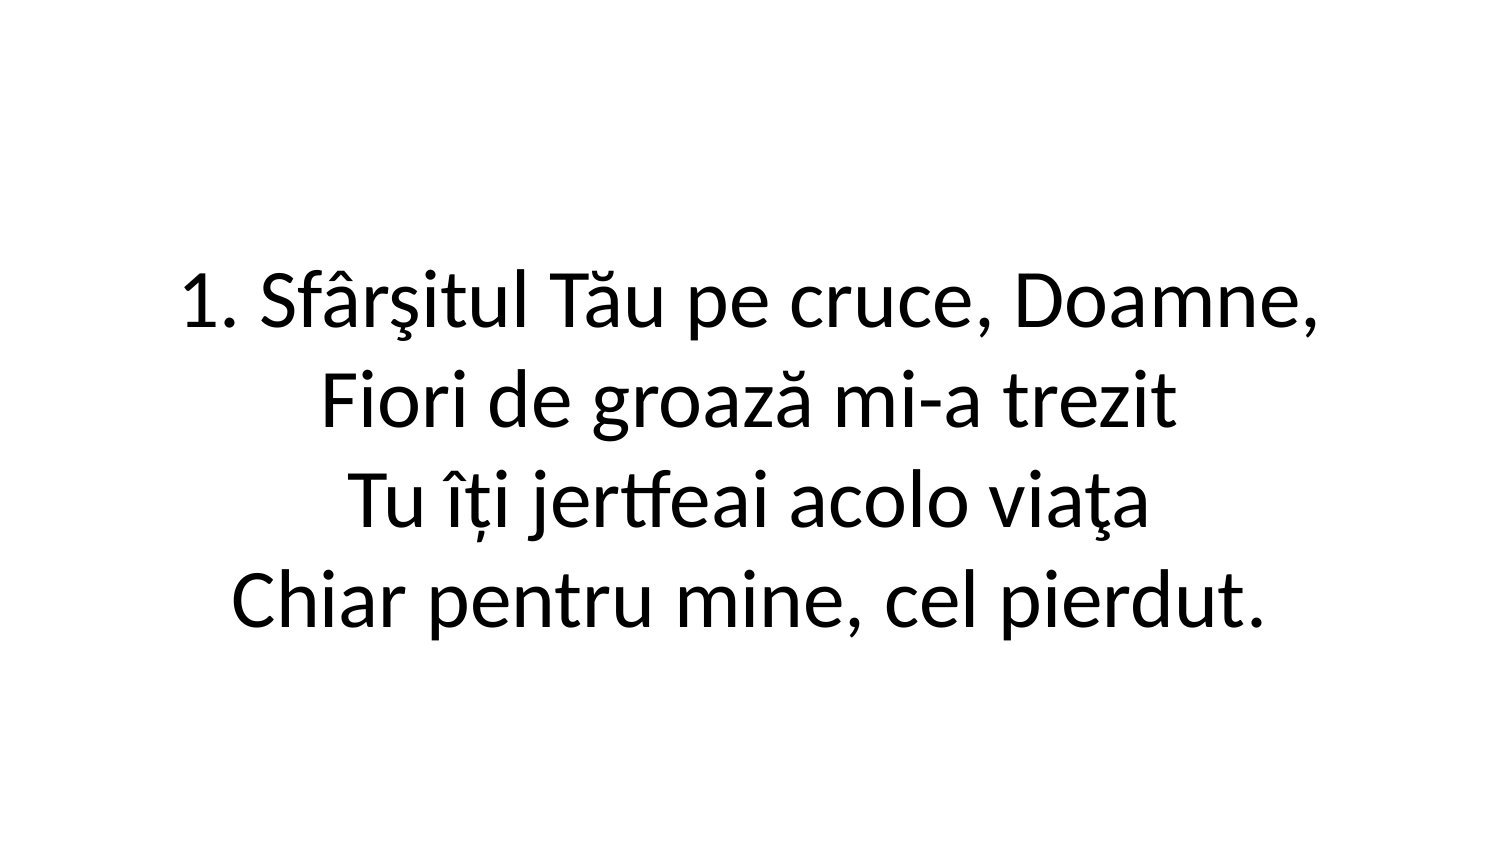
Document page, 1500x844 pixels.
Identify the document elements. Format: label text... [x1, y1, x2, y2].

text_box 1. Sfârşitul Tău pe cruce, Doamne, Fiori de groază mi-a trezit Tu îți jertfeai acolo viaţa Chiar pentru mine, cel pierdut. [162, 192, 1338, 652]
